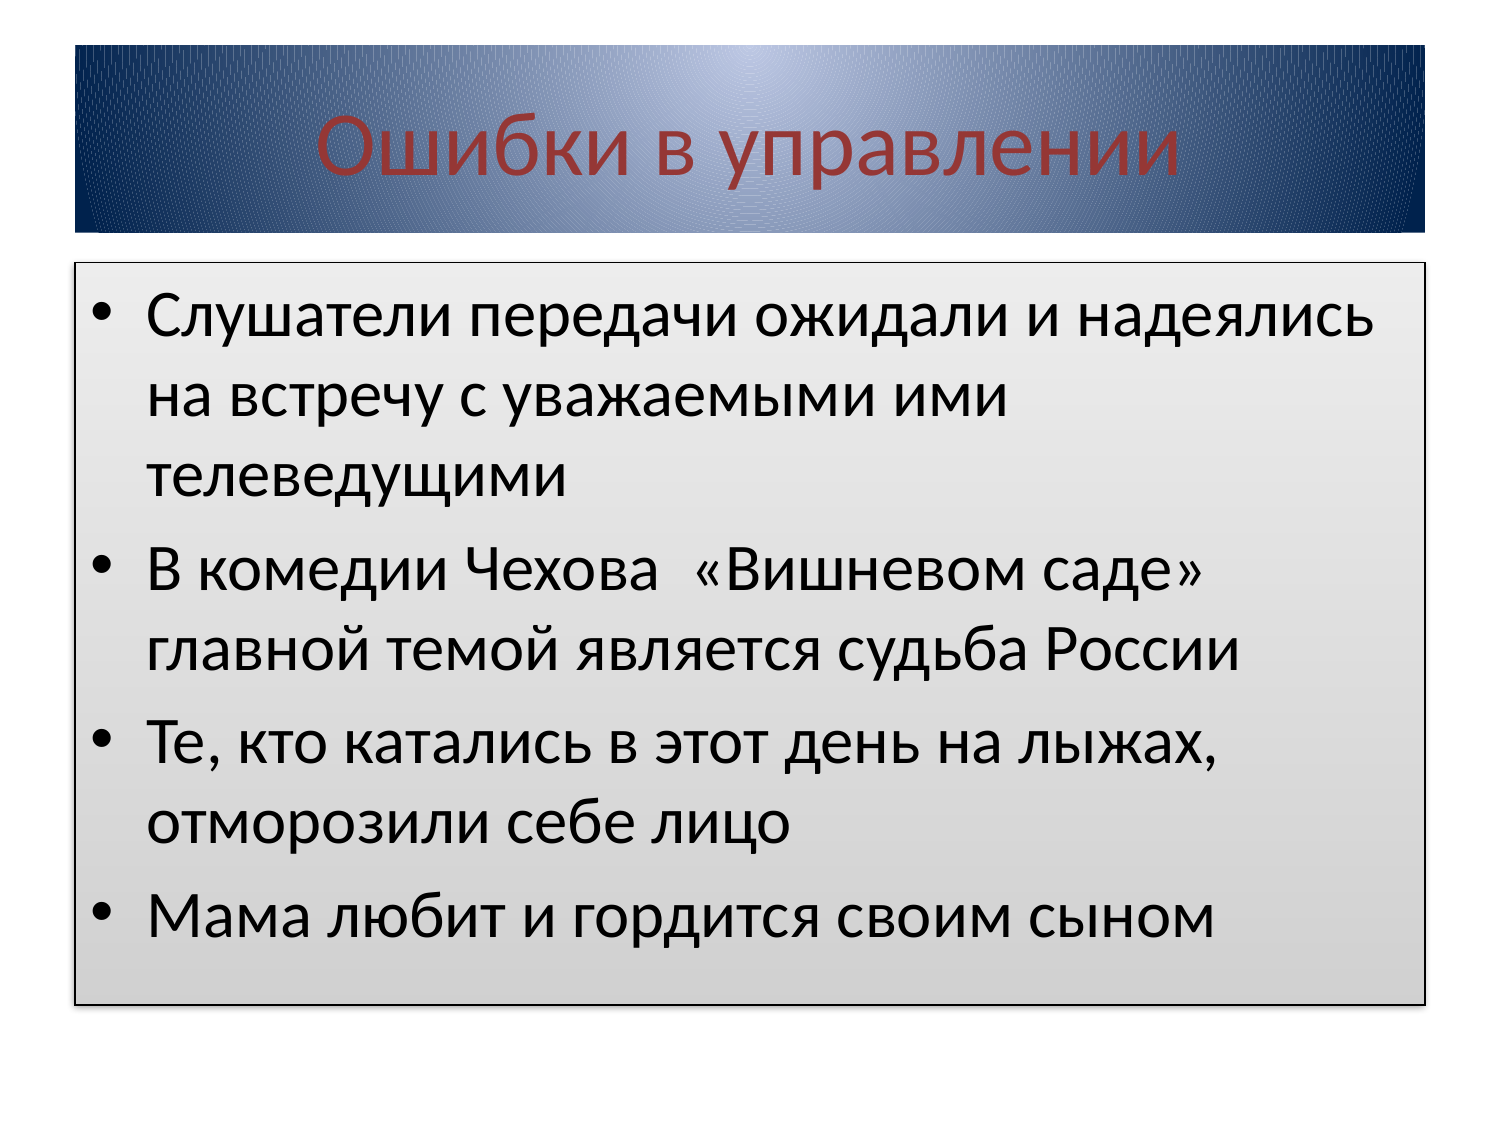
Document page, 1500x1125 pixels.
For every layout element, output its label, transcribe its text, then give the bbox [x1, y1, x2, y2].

list Слушатели передачи ожидали и надеялись на встречу с уважаемыми ими телеведущими В комедии Чехова «Вишневом саде» главной темой является судьба России Те, кто катались в этот день на лыжах, отморозили себе лицо Мама любит и гордится своим сыном [74, 262, 1426, 1006]
title Ошибки в управлении [74, 44, 1426, 233]
